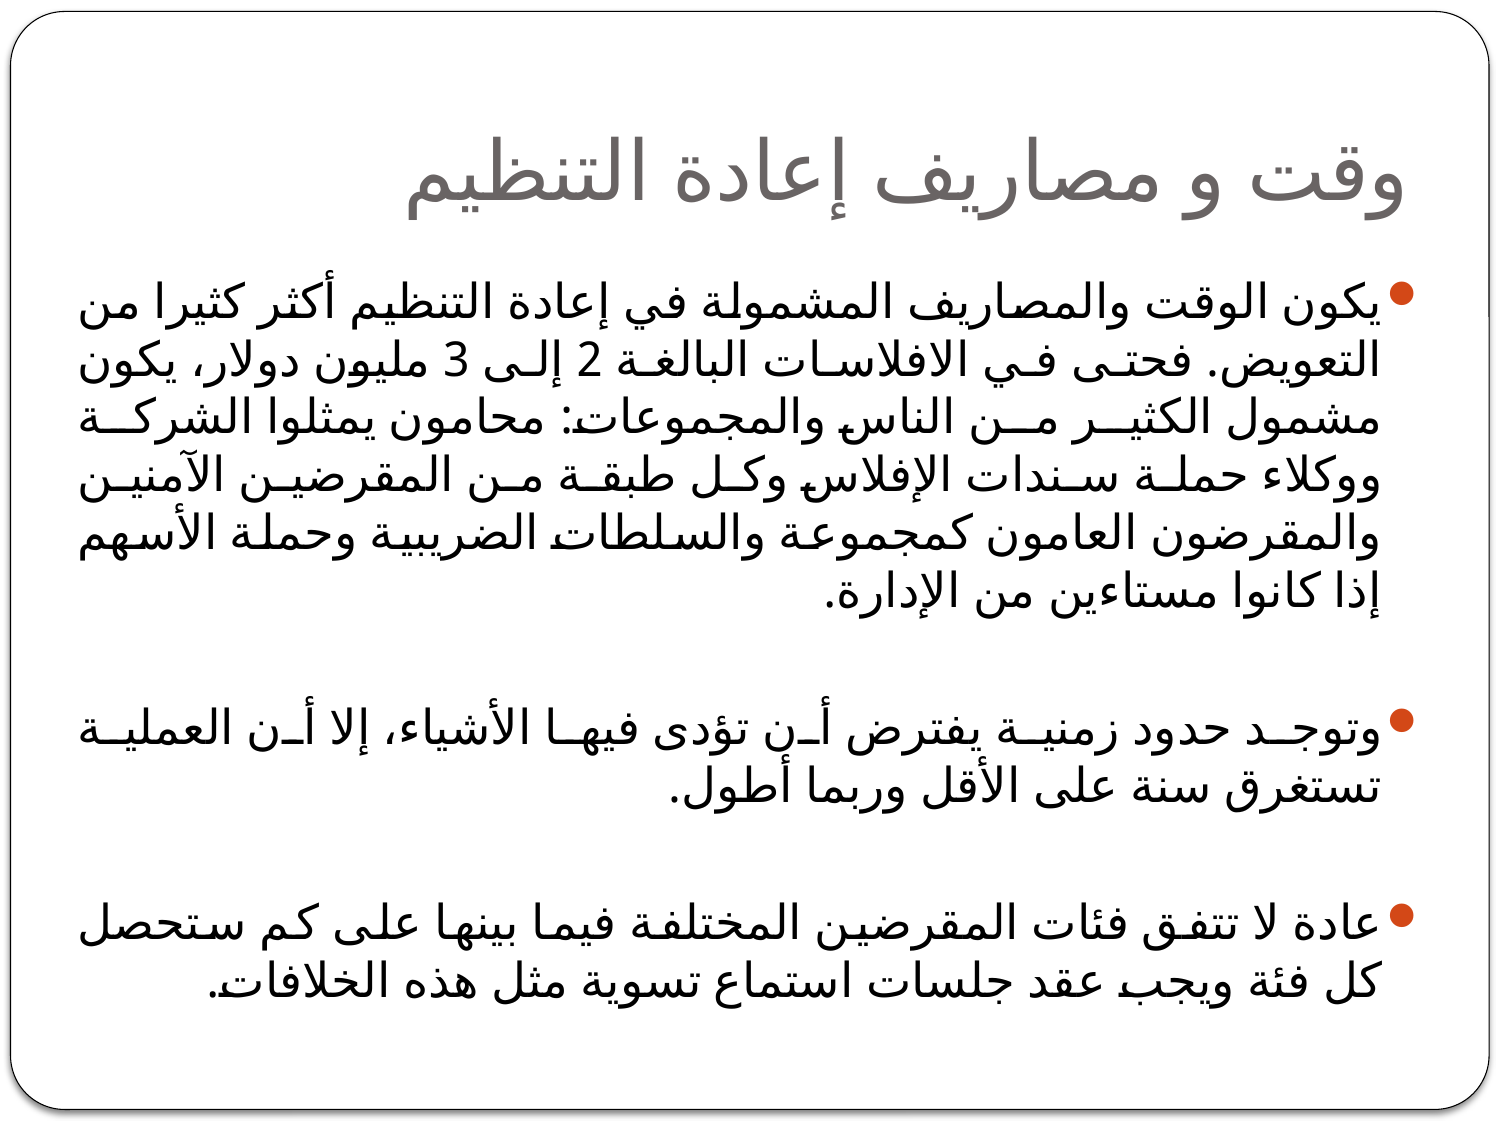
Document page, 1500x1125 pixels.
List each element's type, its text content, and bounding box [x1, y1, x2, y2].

list يكون الوقت والمصاريف المشمولة في إعادة التنظيم أكثر كثيرا من التعويض. فحتى في الافلاسات البالغة 2 إلى 3 مليون دولار، يكون مشمول الكثير من الناس والمجموعات: محامون يمثلوا الشركة ووكلاء حملة سندات الإفلاس وكل طبقة من المقرضين الآمنين والمقرضون العامون كمجموعة والسلطات الضريبية وحملة الأسهم إذا كانوا مستاءين من الإدارة. وتوجد حدود زمنية يفترض أن تؤدى فيها الأشياء، إلا أن العملية تستغرق سنة على الأقل وربما أطول. عادة لا تتفق فئات المقرضين المختلفة فيما بينها على كم ستحصل كل فئة ويجب عقد جلسات استماع تسوية مثل هذه الخلافات. [62, 262, 1438, 1025]
title وقت و مصاريف إعادة التنظيم [150, 45, 1425, 233]
